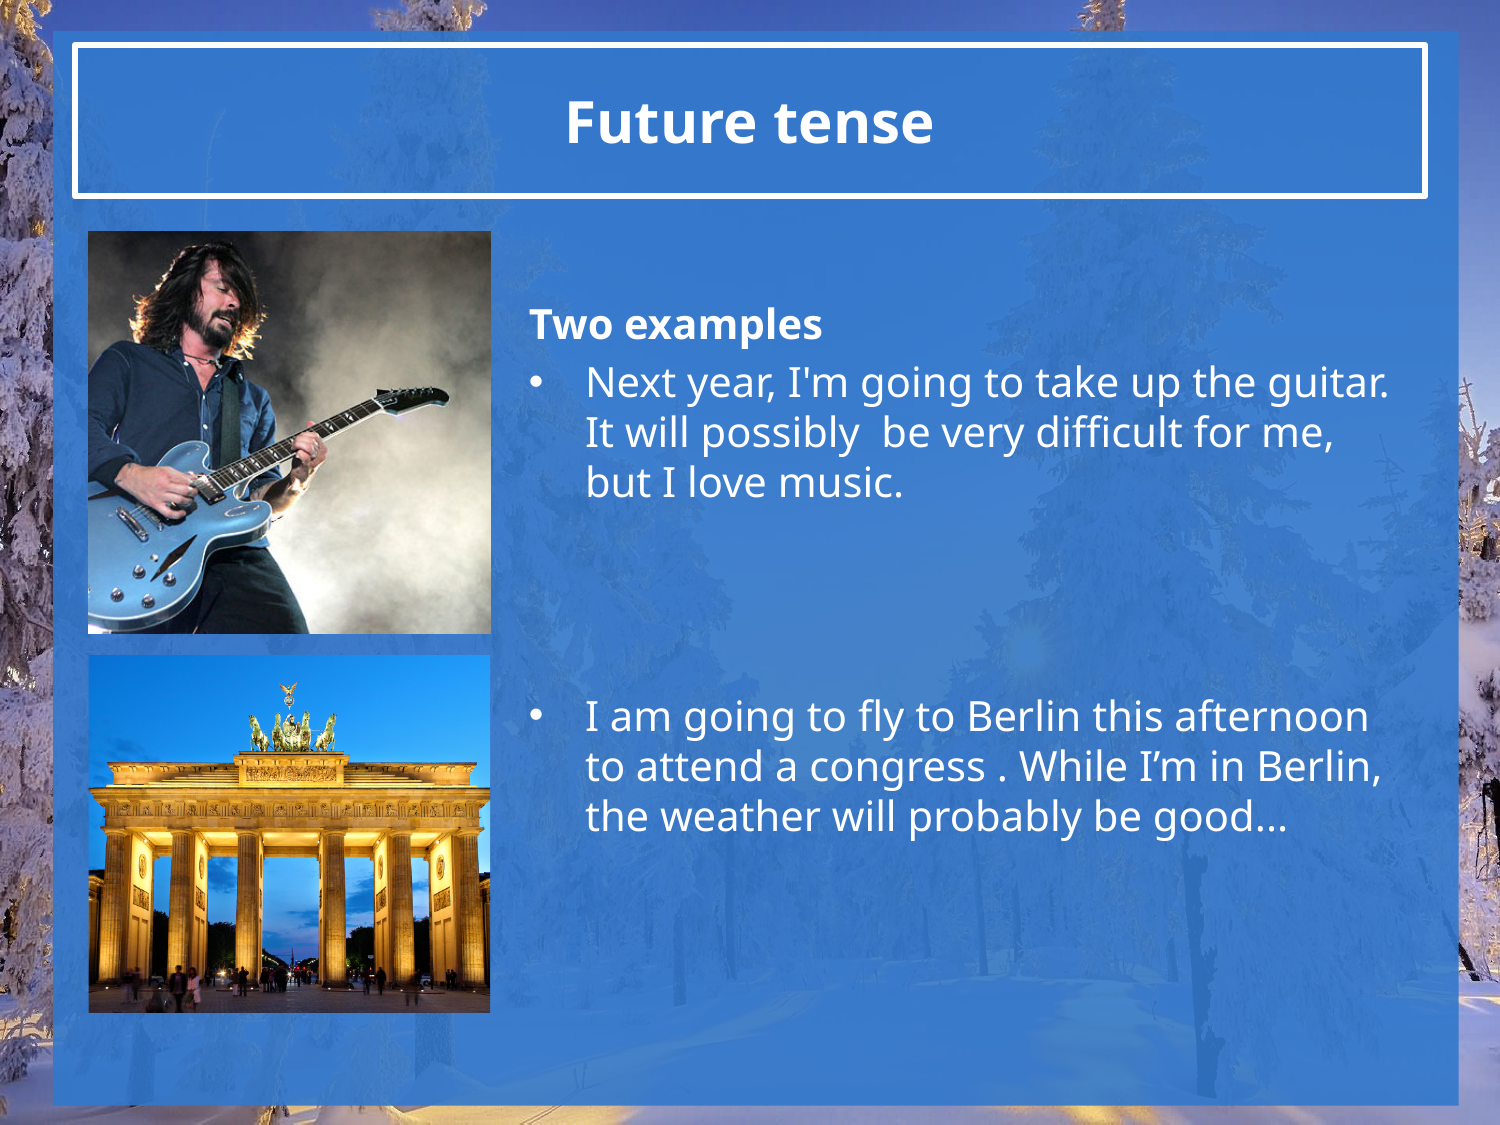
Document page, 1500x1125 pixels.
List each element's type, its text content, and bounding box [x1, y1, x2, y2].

list Two examples Next year, I'm going to take up the guitar. It will possibly be very difficult for me, but I love music. I am going to fly to Berlin this afternoon to attend a congress . While I’m in Berlin, the weather will probably be good... [513, 231, 1425, 1071]
picture [0, 0, 1500, 1125]
title Future tense [72, 42, 1428, 199]
